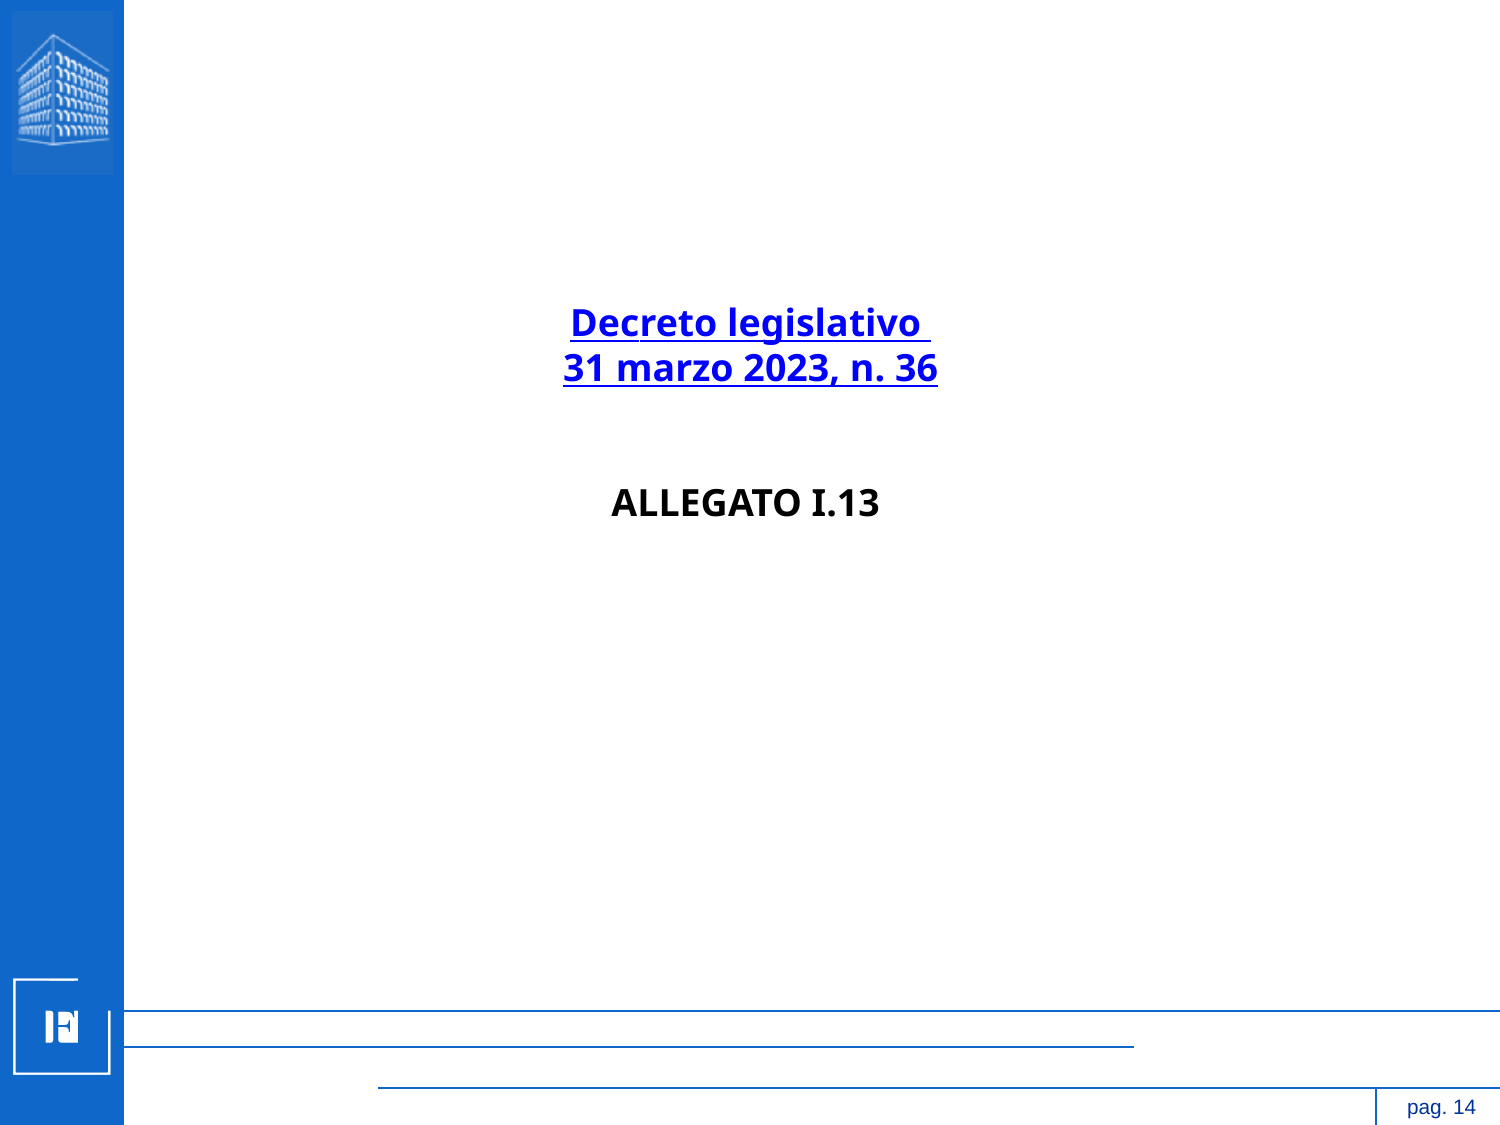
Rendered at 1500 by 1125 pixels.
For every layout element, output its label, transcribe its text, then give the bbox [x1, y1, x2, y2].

picture [11, 976, 113, 1078]
slide_number pag. 14 [1381, 1093, 1500, 1124]
picture [11, 11, 114, 176]
text_box Decreto legislativo 31 marzo 2023, n. 36 ALLEGATO I.13 [375, 291, 1127, 532]
text_box [0, 1019, 126, 1125]
text_box [0, 0, 126, 1010]
